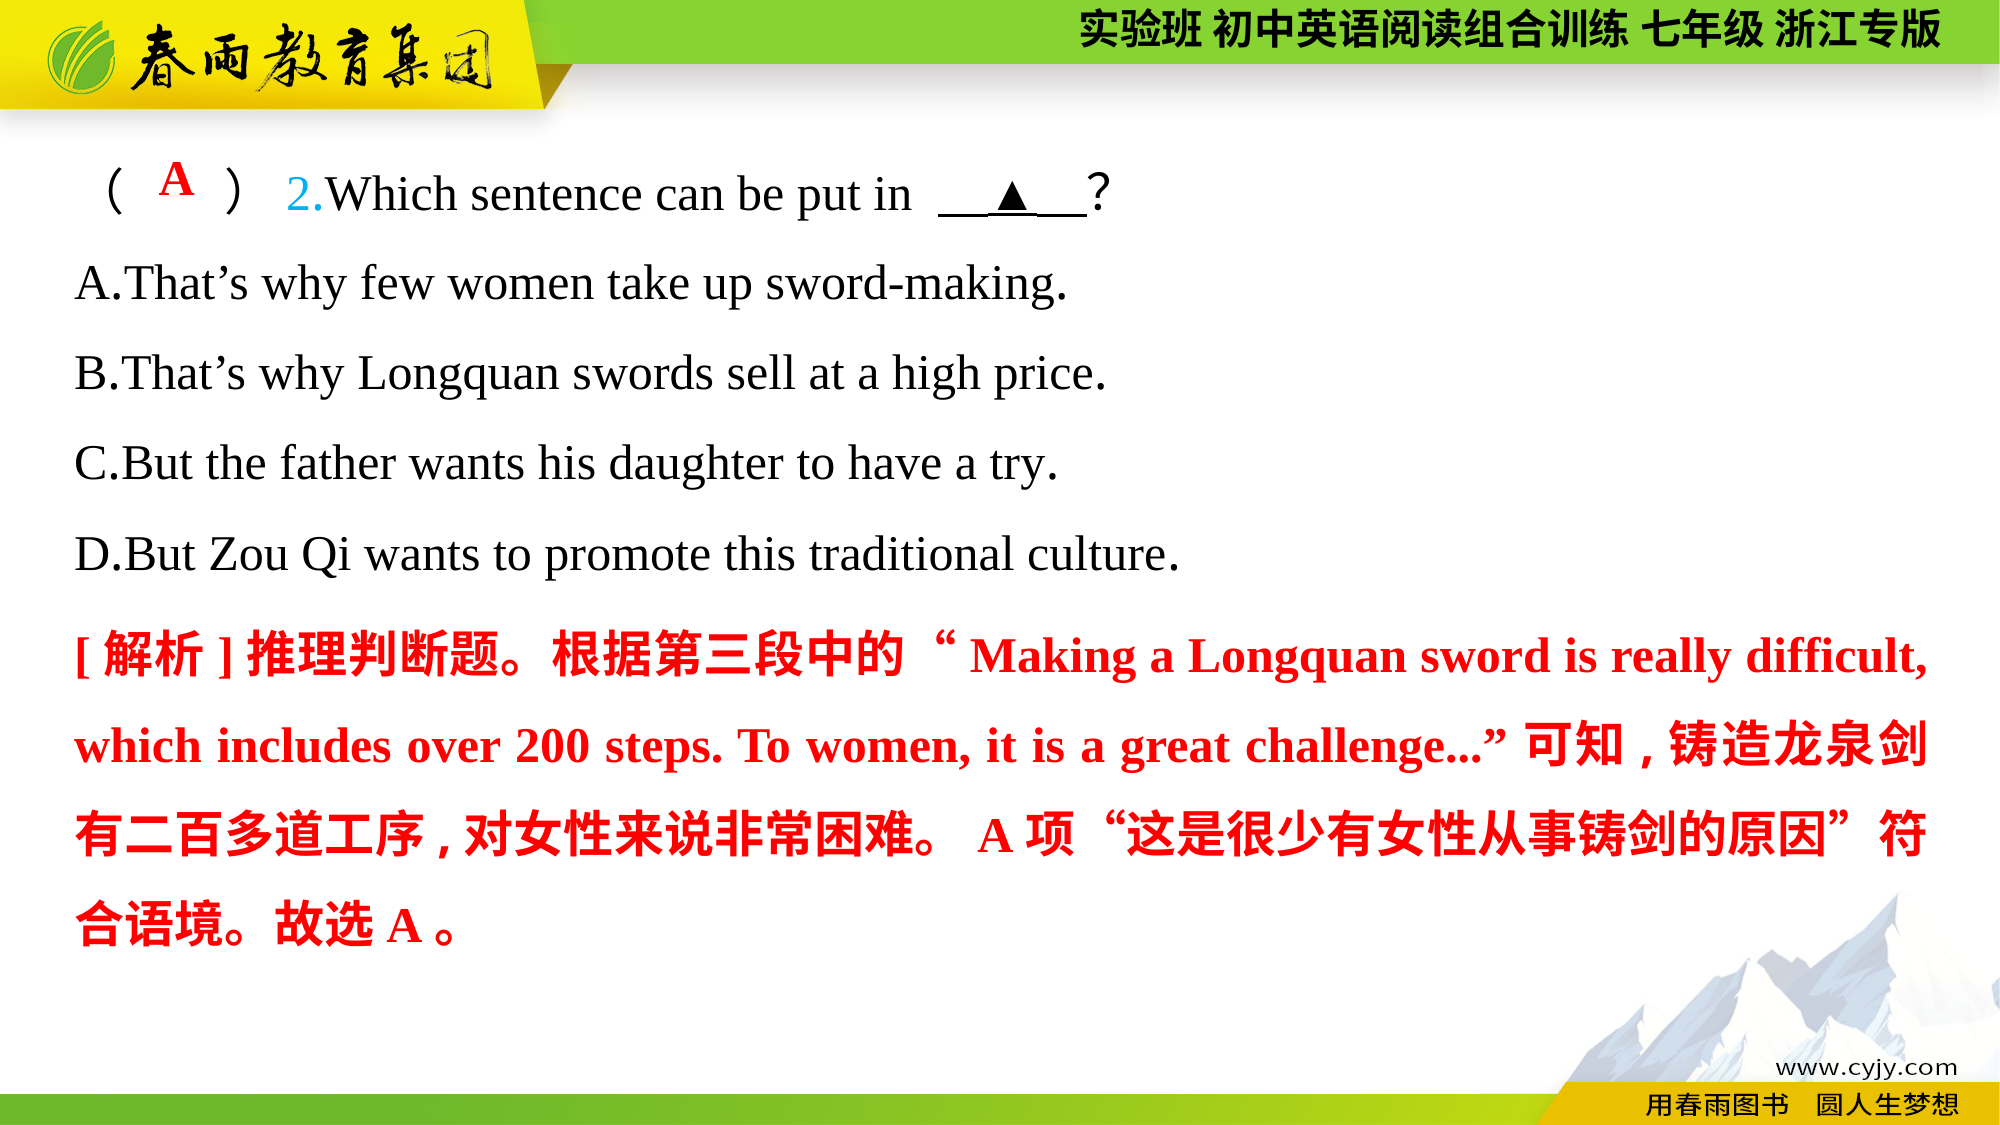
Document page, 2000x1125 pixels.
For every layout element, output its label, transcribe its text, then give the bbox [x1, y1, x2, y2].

list （ ）2.Which sentence can be put in ▲ ？ A.That’s why few women take up sword-making. B.That’s why Longquan swords sell at a high price. C.But the father wants his daughter to have a try. D.But Zou Qi wants to promote this traditional culture. [59, 122, 1944, 581]
text_box [解析]推理判断题。根据第三段中的“Making a Longquan sword is really difficult, which includes over 200 steps. To women, it is a great challenge...”可知,铸造龙泉剑有二百多道工序,对女性来说非常困难。A项“这是很少有女性从事铸剑的原因”符合语境。故选A。 [59, 585, 1944, 961]
picture [0, 0, 2000, 1125]
text_box A [143, 137, 210, 213]
